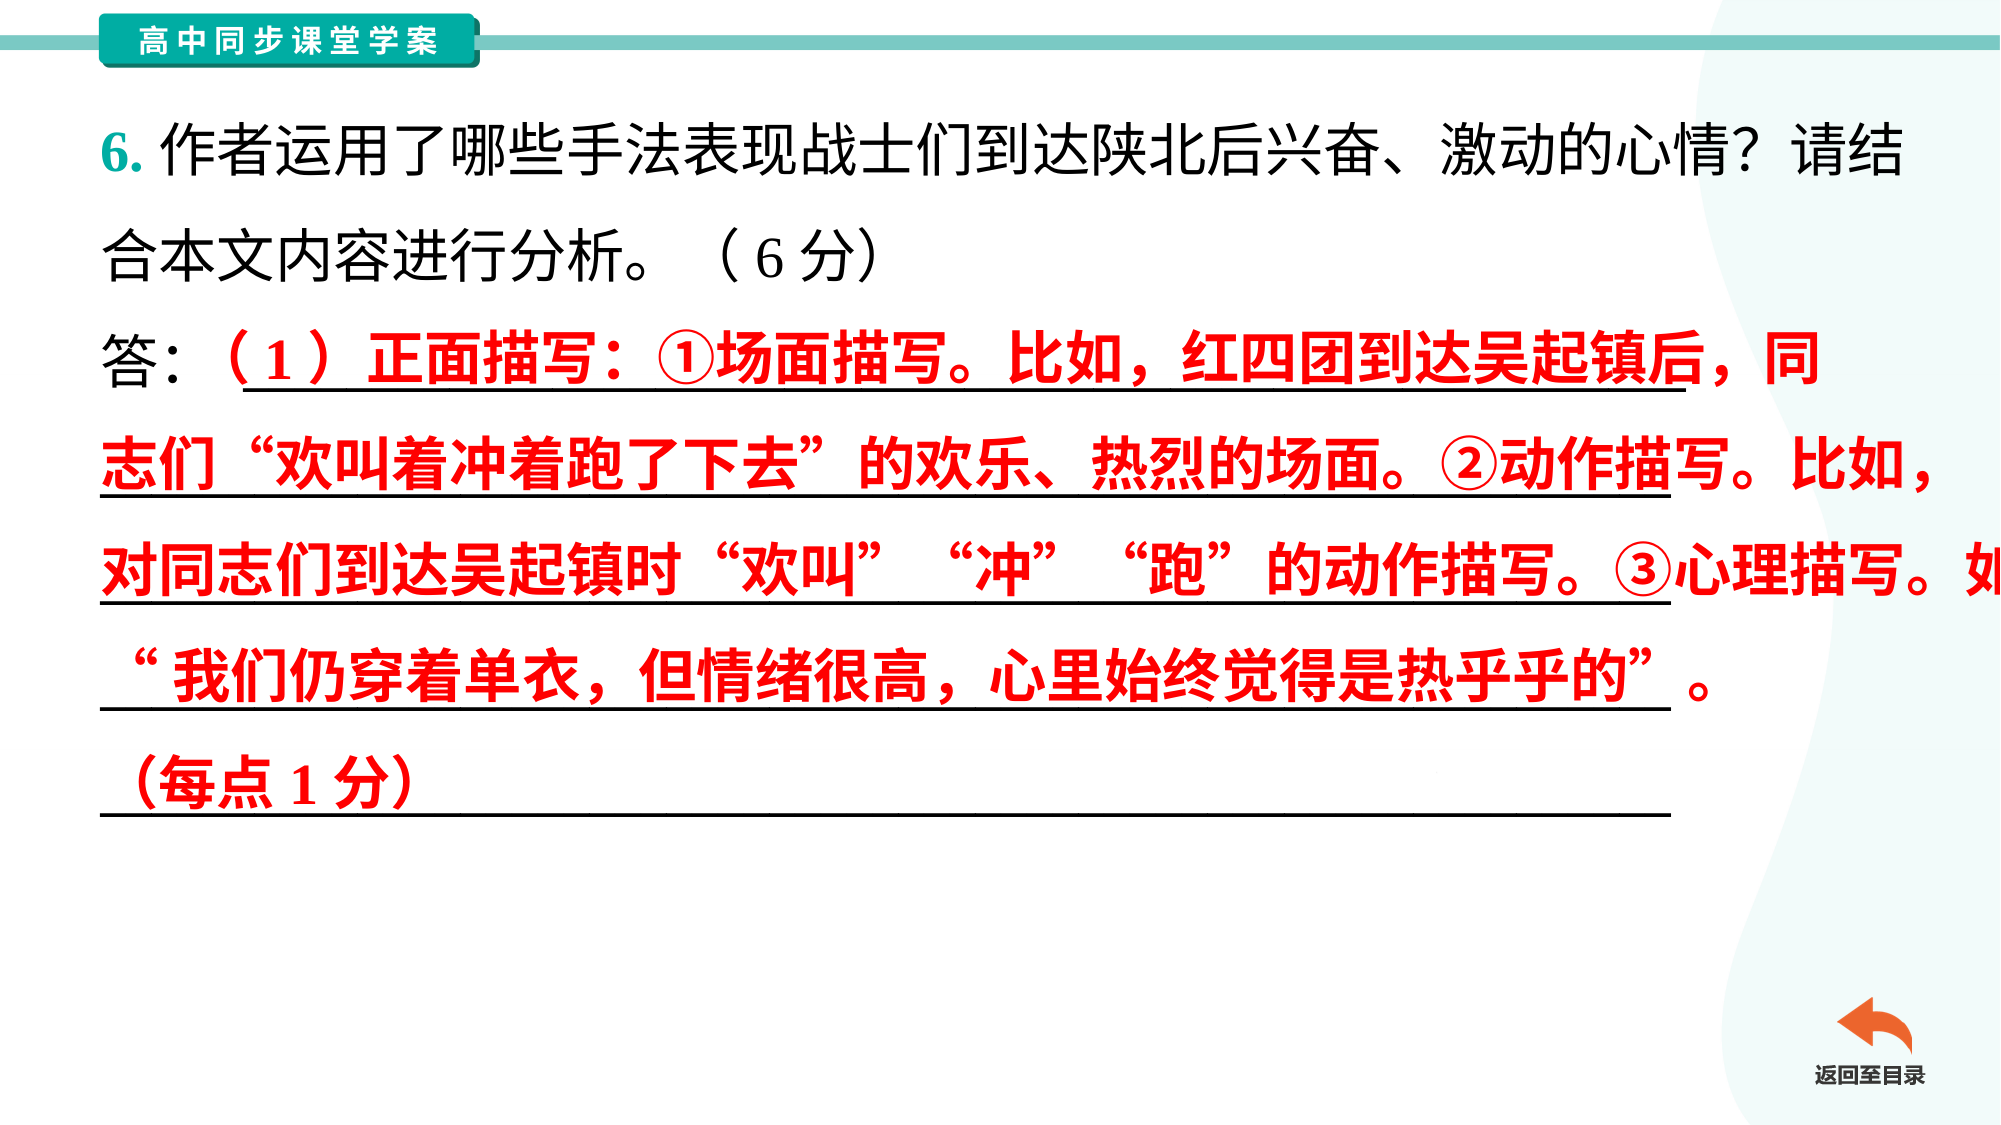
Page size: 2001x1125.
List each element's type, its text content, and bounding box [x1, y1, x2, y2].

text_box （1）正面描写：①场面描写。比如，红四团到达吴起镇后，同 志们“欢叫着冲着跑了下去”的欢乐、热烈的场面。②动作描写。比如， 对同志们到达吴起镇时“欢叫”“冲”“跑”的动作描写。③心理描写。如 “我们仍穿着单衣，但情绪很高，心里始终觉得是热乎乎的”。 （每点1分） [100, 284, 1899, 816]
text_box 6.作者运用了哪些手法表现战士们到达陕北后兴奋、激动的心情？请结 合本文内容进行分析。（6分） 答： ________________________________________________________ _____________________________________________________________ _____________________________________________________________ _____________________________________________________________ _____________________________________________________________ [100, 76, 1899, 284]
text_box 6.作者运用了哪些手法表现战士们到达陕北后兴奋、激动的心情？请结 合本文内容进行分析。（6分） 答： ________________________________________________________ _____________________________________________________________ _____________________________________________________________ _____________________________________________________________ _____________________________________________________________ [100, 816, 1899, 821]
picture [0, 0, 2000, 1125]
